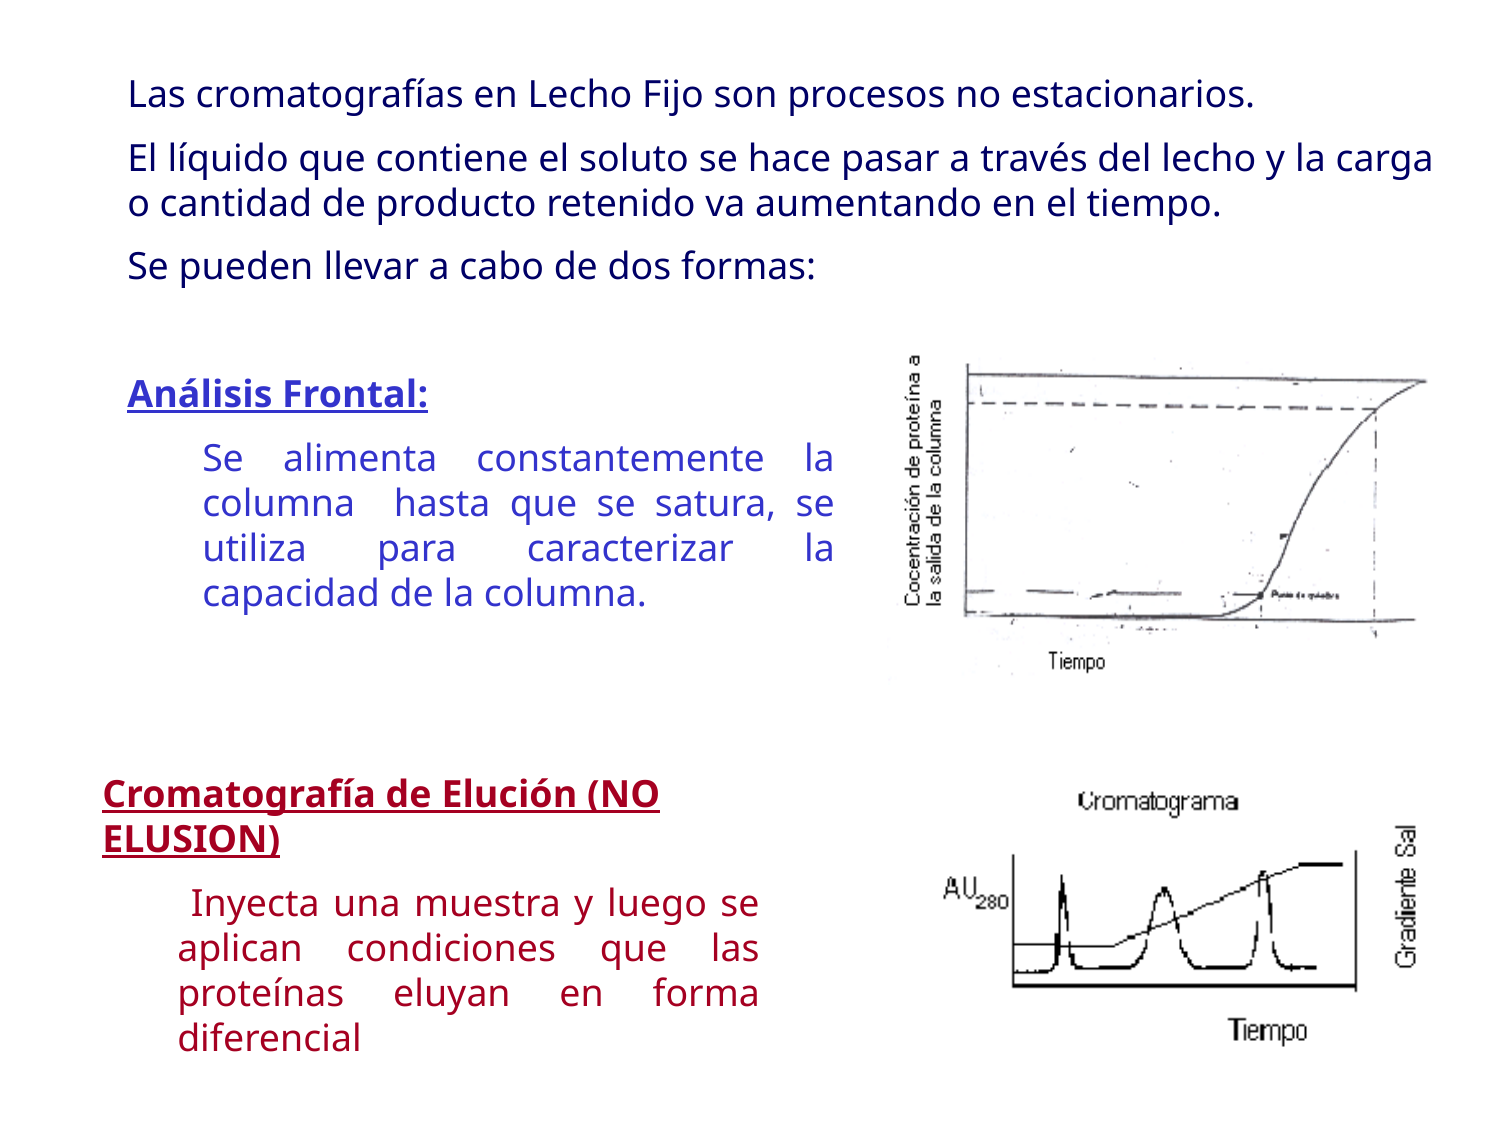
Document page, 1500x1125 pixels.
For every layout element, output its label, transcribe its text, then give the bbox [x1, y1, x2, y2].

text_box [87, 762, 1432, 1074]
text_box Las cromatografías en Lecho Fijo son procesos no estacionarios. El líquido que contiene el soluto se hace pasar a través del lecho y la carga o cantidad de producto retenido va aumentando en el tiempo. Se pueden llevar a cabo de dos formas: [112, 62, 1450, 295]
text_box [112, 337, 1454, 716]
